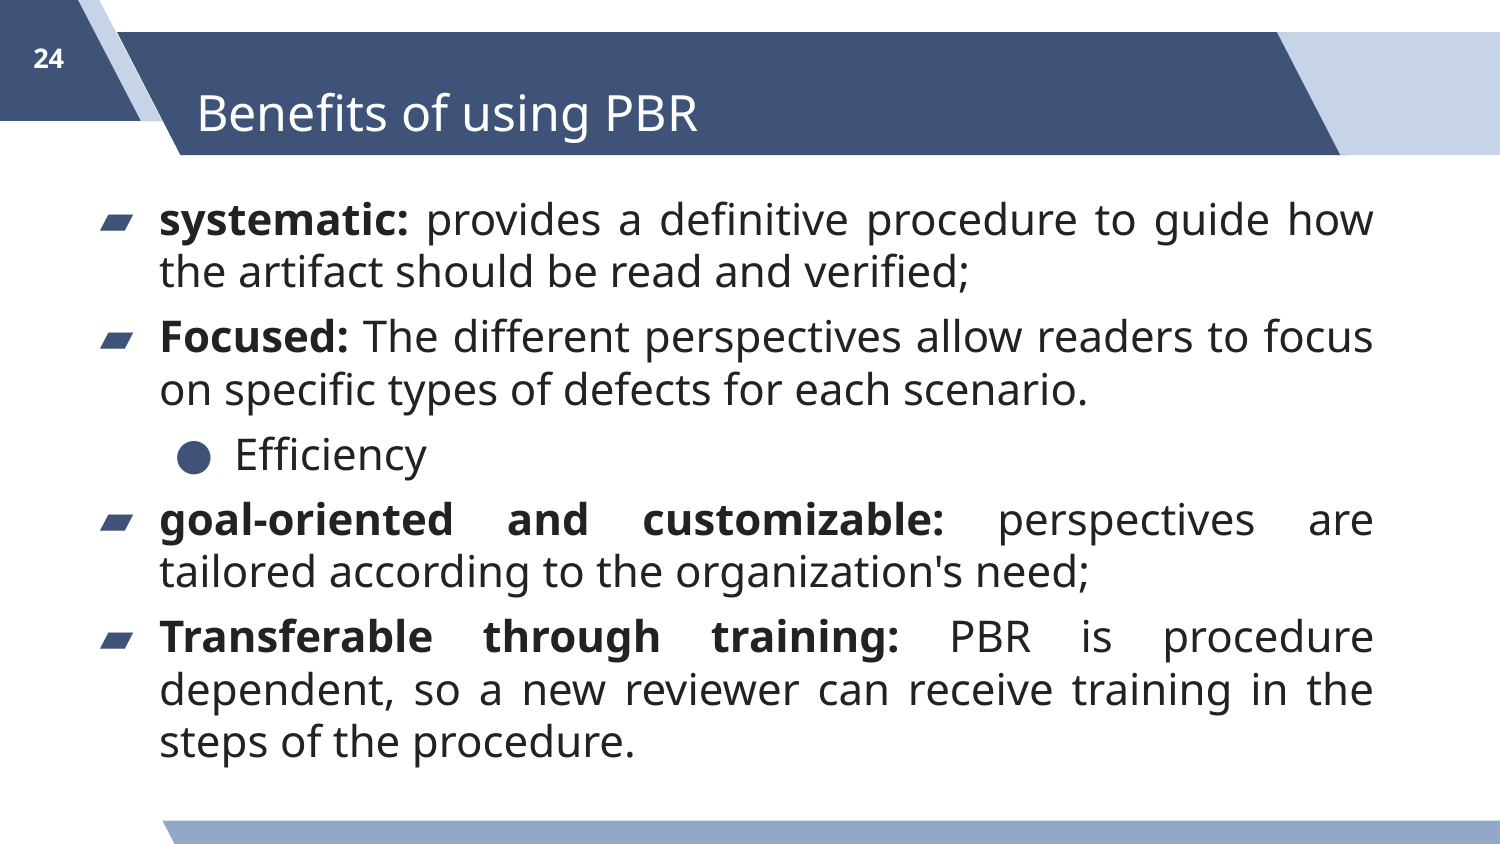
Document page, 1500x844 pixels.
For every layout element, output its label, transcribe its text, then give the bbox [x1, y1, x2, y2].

list systematic: provides a definitive procedure to guide how the artifact should be read and verified; Focused: The different perspectives allow readers to focus on specific types of defects for each scenario. Efficiency goal-oriented and customizable: perspectives are tailored according to the organization's need; Transferable through training: PBR is procedure dependent, so a new reviewer can receive training in the steps of the procedure. [69, 176, 1390, 737]
title Benefits of using PBR [181, 45, 1285, 169]
slide_number ‹#› [0, 0, 98, 121]
